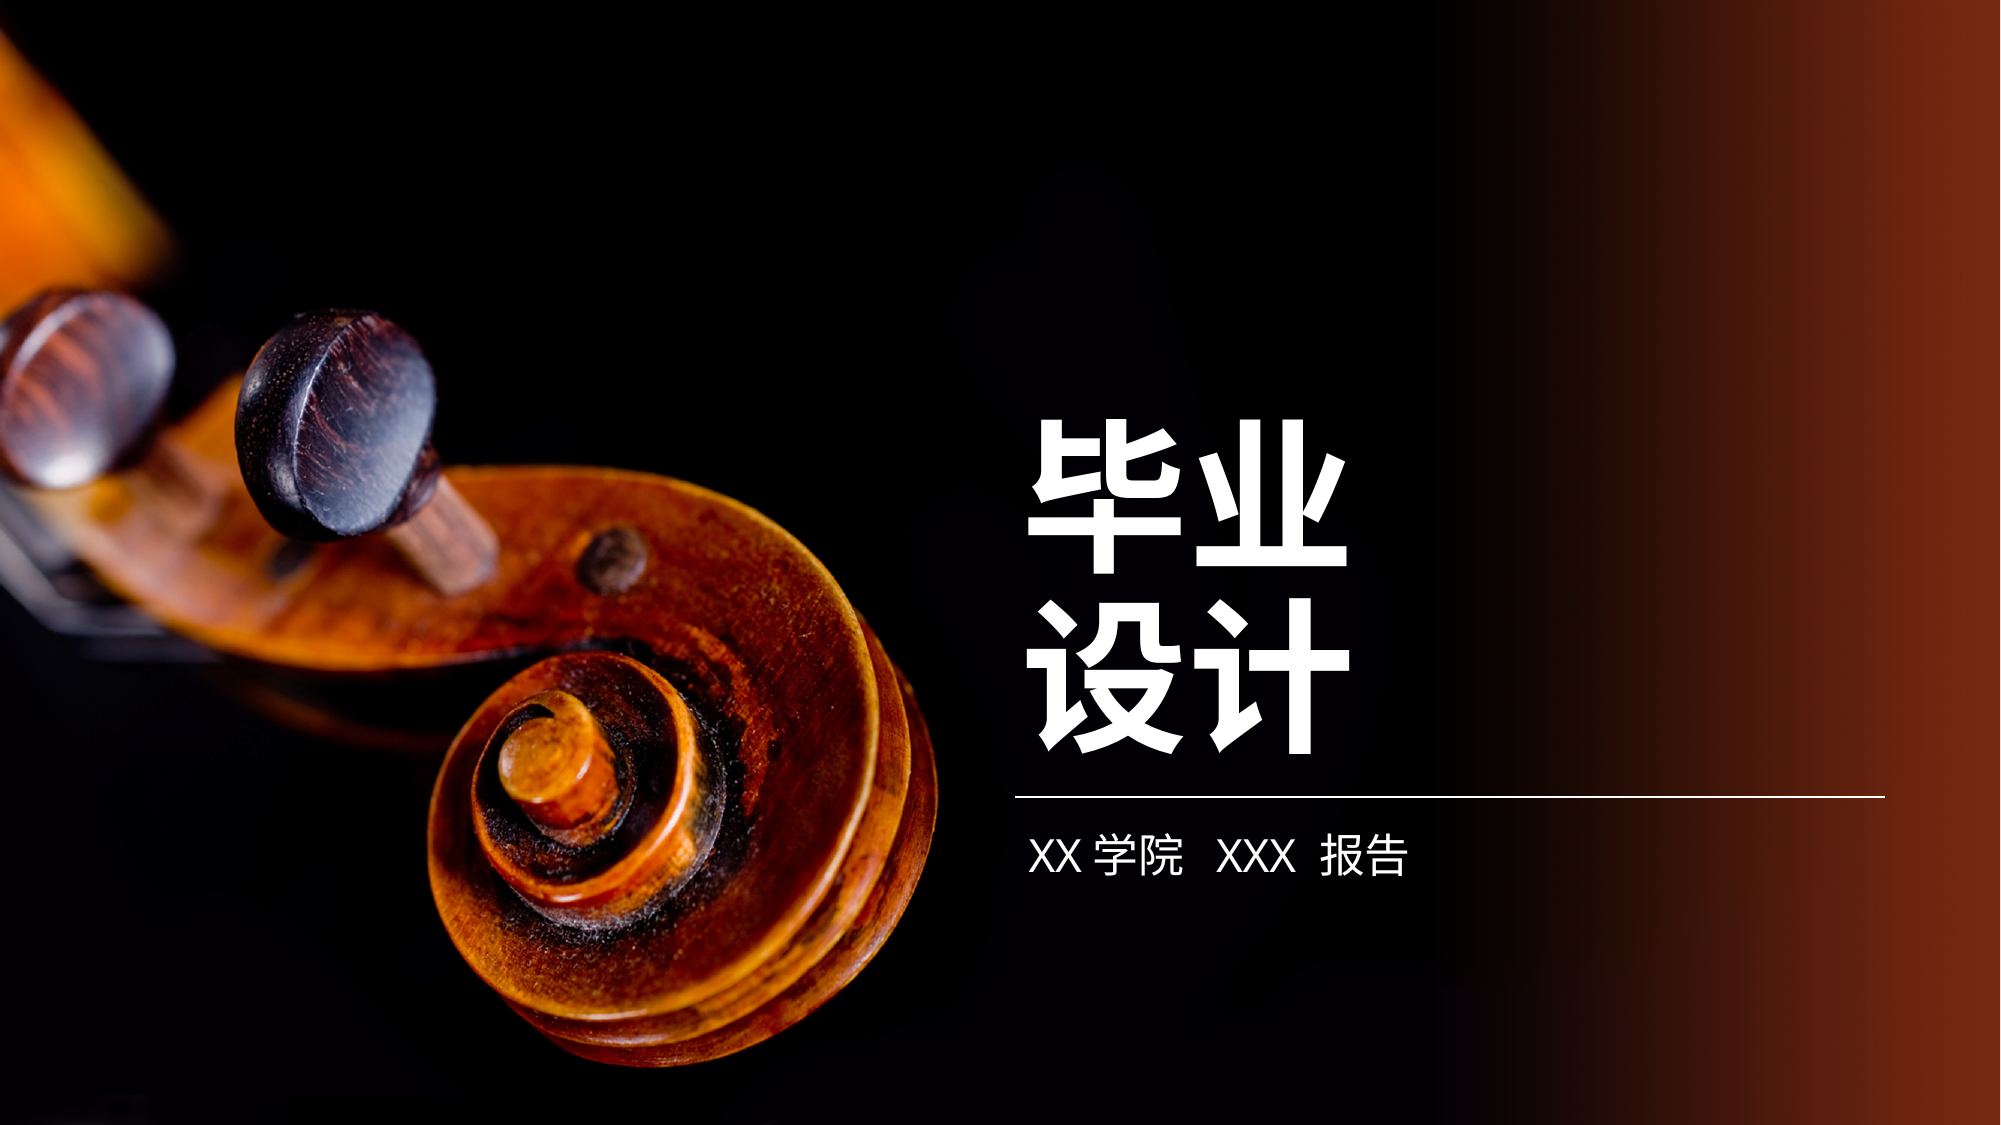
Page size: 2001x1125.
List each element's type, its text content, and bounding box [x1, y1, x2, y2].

picture [0, 0, 2001, 1125]
subtitle XX学院 XXX 报告 [1013, 825, 1450, 895]
title 毕业设计 [1006, 635, 1457, 783]
